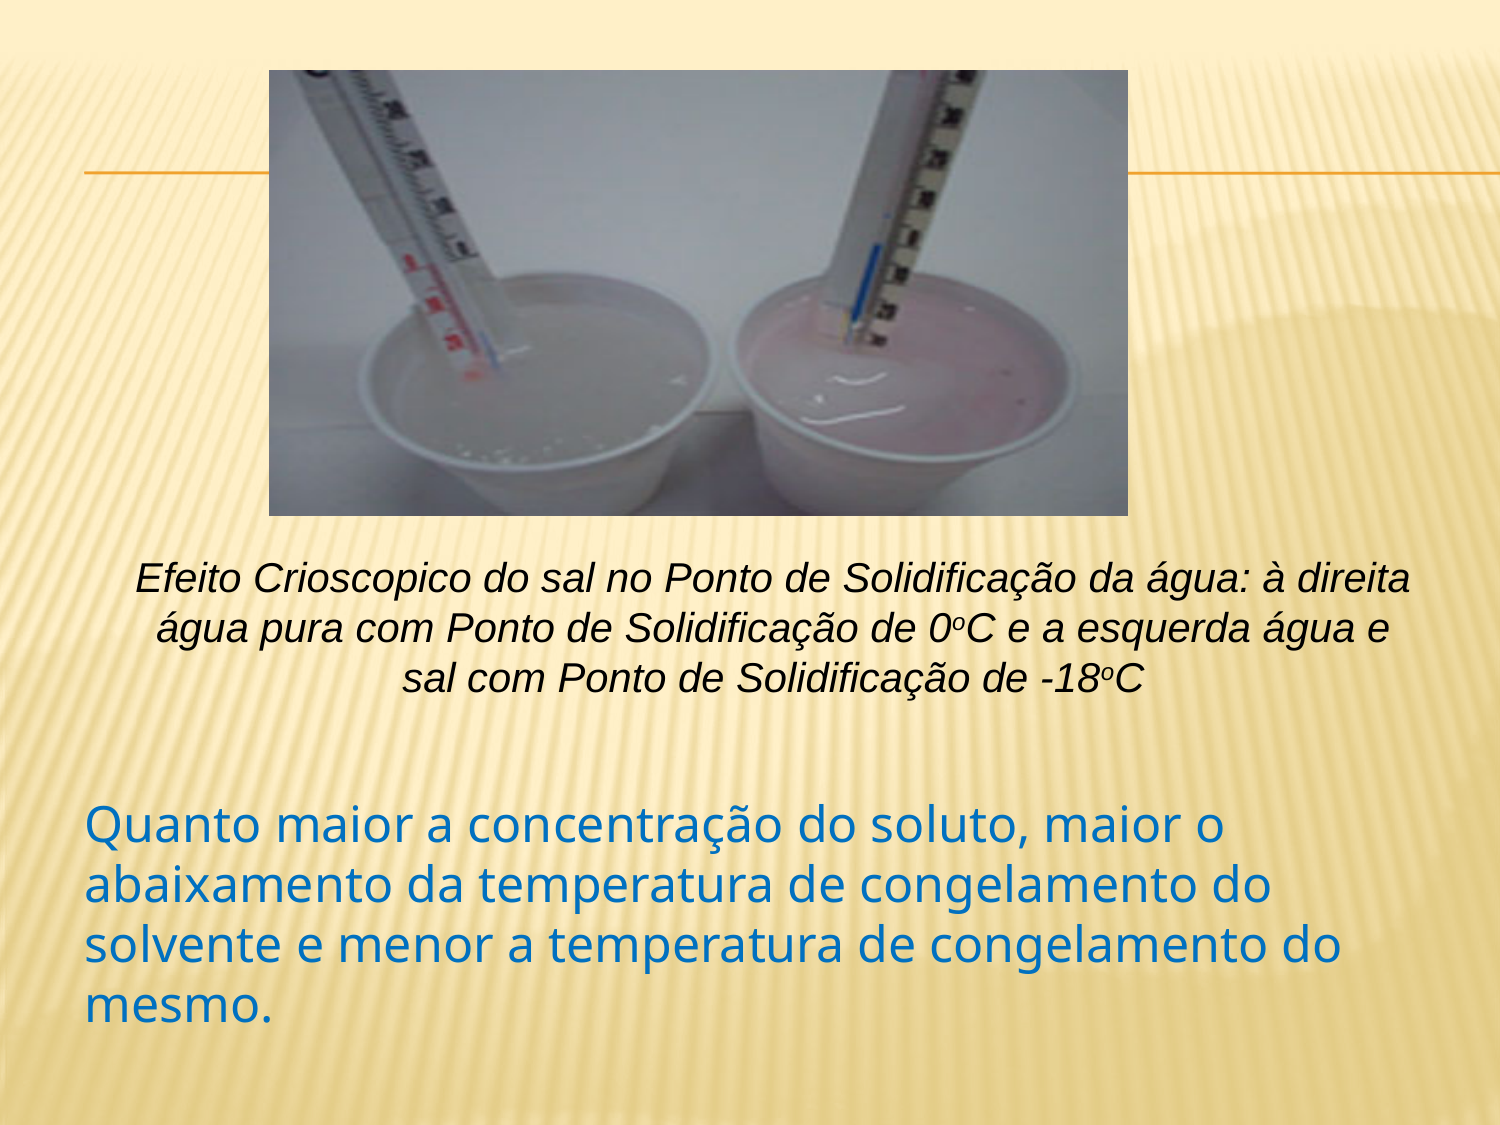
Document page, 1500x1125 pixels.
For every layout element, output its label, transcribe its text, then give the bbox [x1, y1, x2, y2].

text_box Efeito Crioscopico do sal no Ponto de Solidificação da água: à direita água pura com Ponto de Solidificação de 0oC e a esquerda água e sal com Ponto de Solidificação de -18oC [117, 493, 1430, 709]
text_box Quanto maior a concentração do soluto, maior o abaixamento da temperatura de congelamento do solvente e menor a temperatura de congelamento do mesmo. [70, 785, 1465, 1040]
picture [269, 70, 1128, 516]
